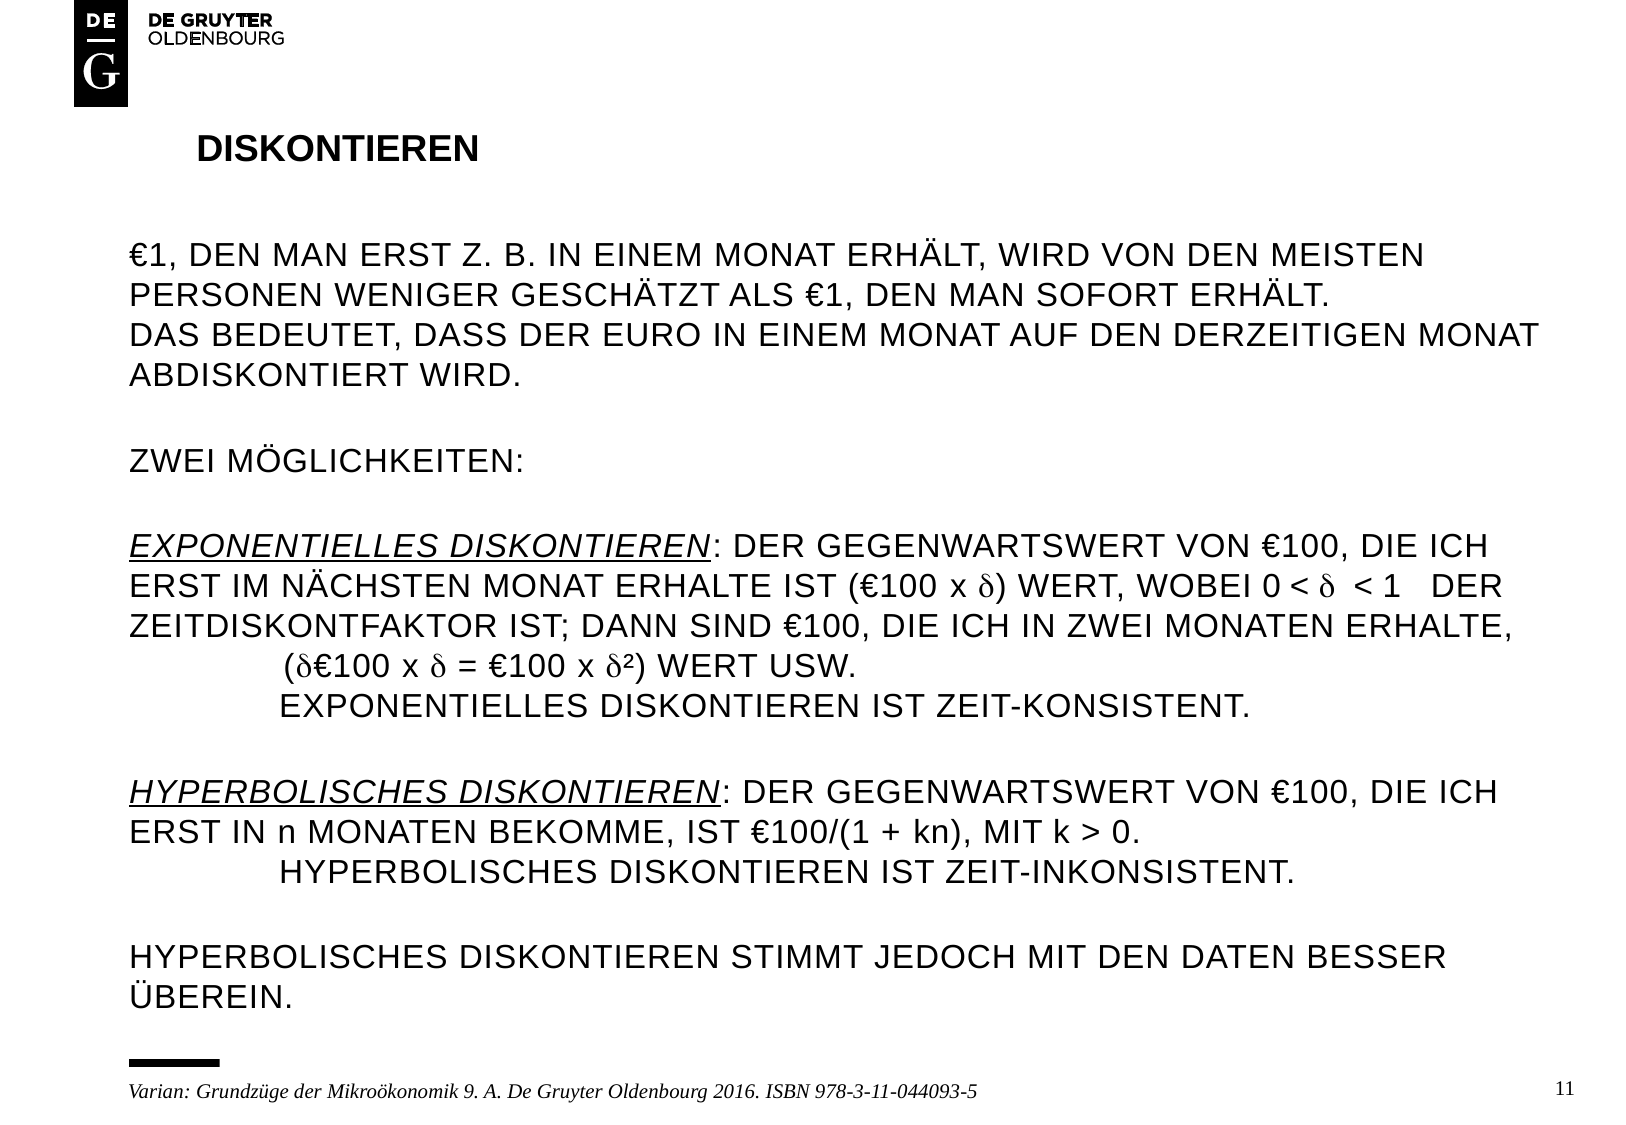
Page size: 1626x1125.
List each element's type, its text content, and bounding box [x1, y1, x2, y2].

slide_number 11 [1554, 1074, 1614, 1104]
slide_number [128, 1077, 1539, 1108]
title diskontieren [196, 123, 1427, 179]
list €1, den man erst z. B. in einem monat erhält, wird von den meisten personen weniger geschätzt als €1, den man sofort erhält. Das bedeutet, dass der euro in einem monat auf den derzeitigen monat abdiskontiert wird. Zwei möglichkeiten: Exponentielles diskontieren: der gegenwartswert von €100, die ich erst im nächsten monat erhalte ist (€100 x ) wert, wobei 0 <  < 1 der zeitdiskontfaktor ist; Dann sind €100, die ich in zwei monaten erhalte, (€100 x  = €100 x ²) wert usw. Exponentielles diskontieren ist zeit-konsistent. Hyperbolisches diskontieren: der gegenwartswert von €100, die ich erst in n monaten bekomme, ist €100/(1 + kn), MIT k > 0. HYPERBOLISCHES DISKONTIEREN IST ZEIT-INKONSISTENT. HYPERBOLISCHES DISKONTIEREN STIMMT JEDOCH MIT DEN DATEN BESSER ÜBEREIN. [129, 193, 1556, 1044]
